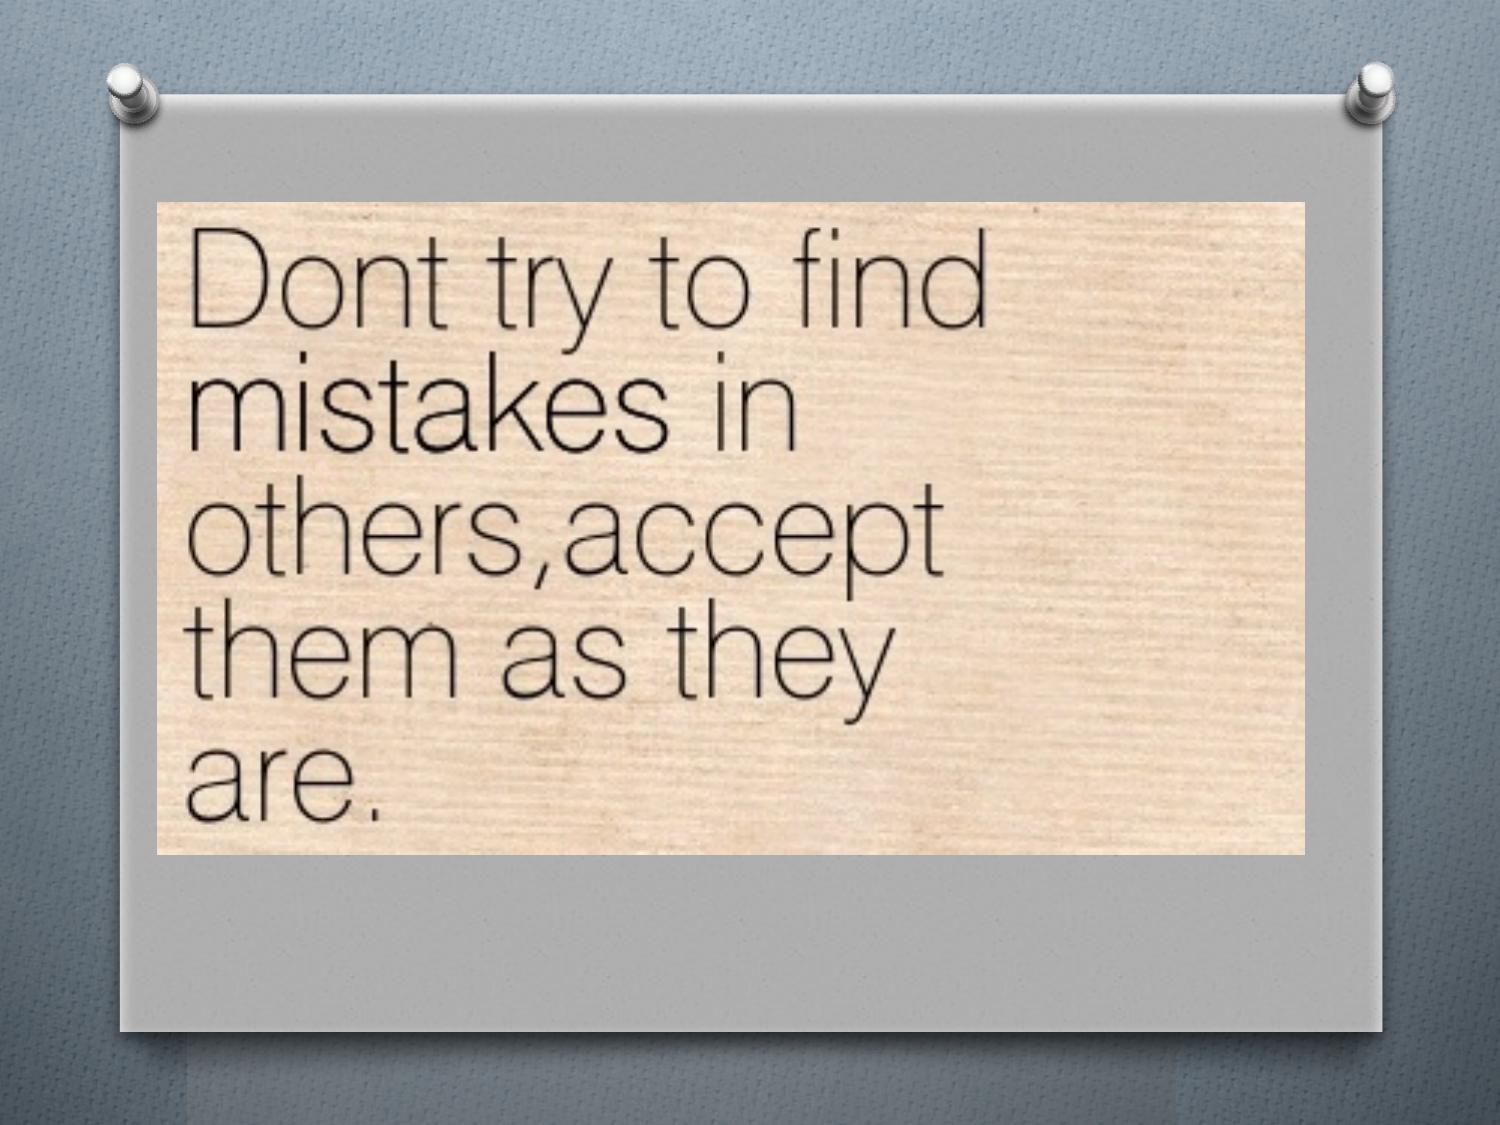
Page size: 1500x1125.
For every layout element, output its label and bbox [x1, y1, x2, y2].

picture [157, 202, 1306, 855]
picture [75, 29, 198, 153]
picture [1317, 35, 1439, 156]
